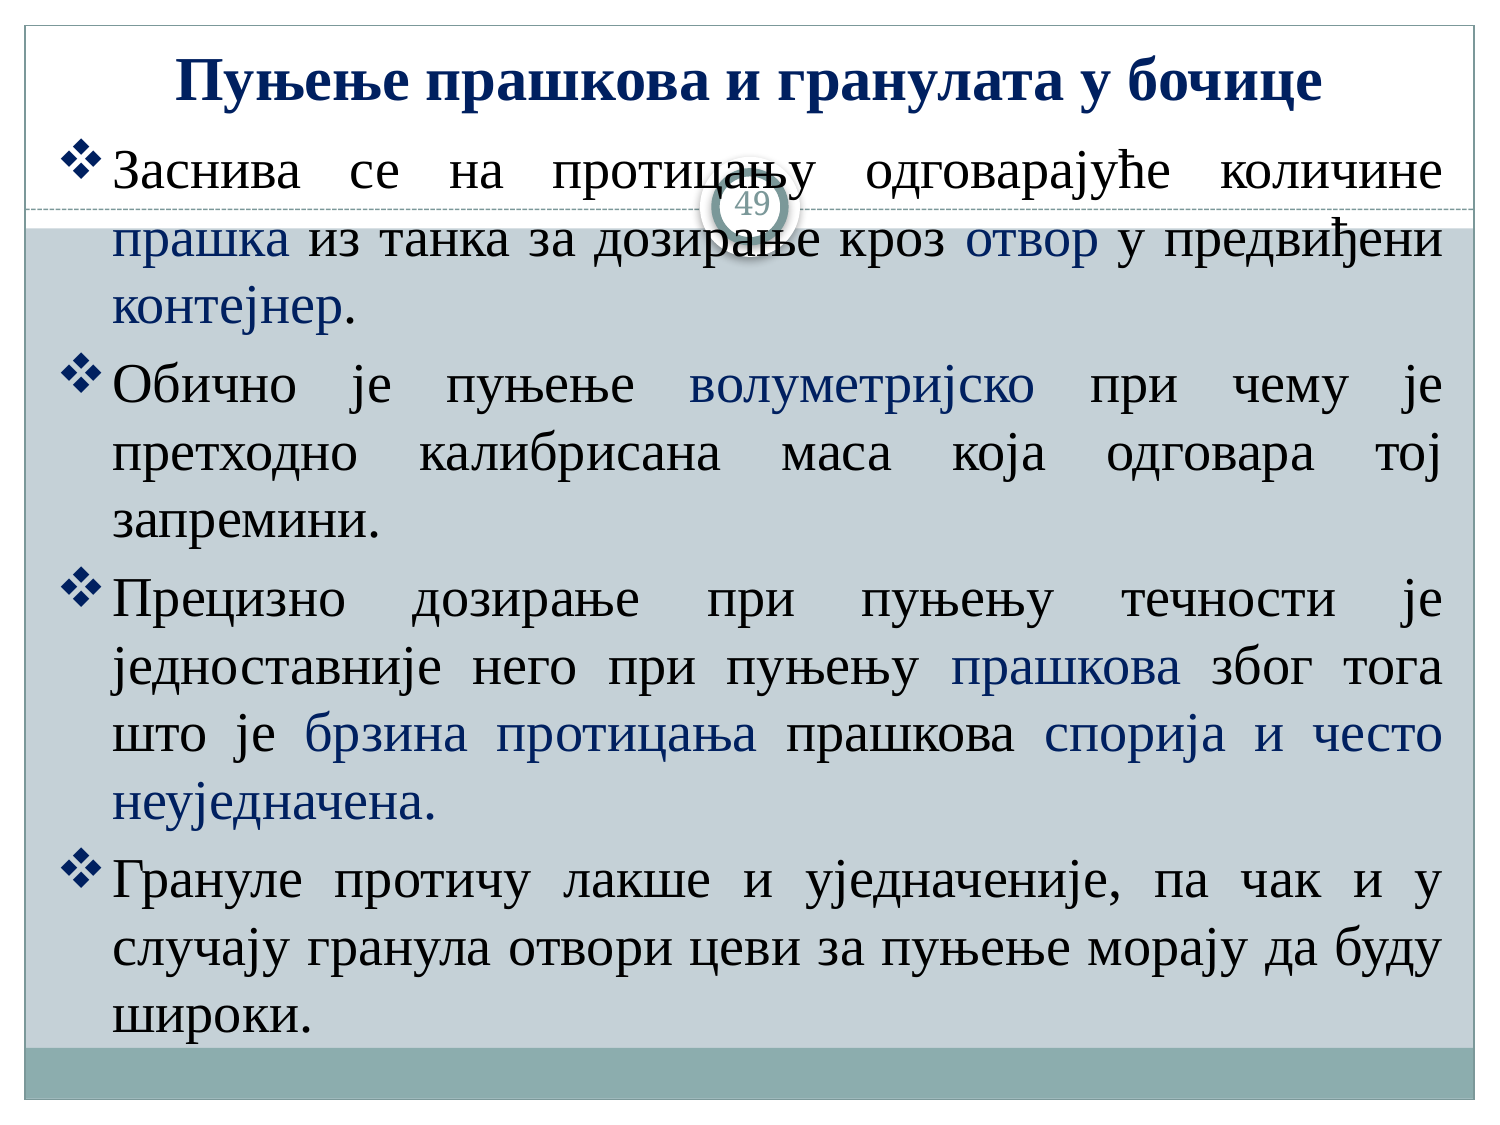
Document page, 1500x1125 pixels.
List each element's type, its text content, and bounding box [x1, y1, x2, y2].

text_box Заснива се на протицању одговарајуће количине прашка из танка за дозирање кроз отвор у предвиђени контејнер. Обично је пуњење волуметријско при чему је претходно калибрисана маса која одговара тој запремини. Прецизно дозирање при пуњењу течности је једноставније него при пуњењу прашкова због тога што је брзина протицања прашкова спорија и често неуједначена. Грануле протичу лакше и уједначеније, па чак и у случају гранула отвори цеви за пуњење морају да буду широки. [41, 125, 1459, 1052]
text_box [50, 54, 1500, 1060]
slide_number 49 [715, 168, 791, 241]
text_box Пуњење прашкова и гранулата у бочице [159, 30, 1341, 121]
